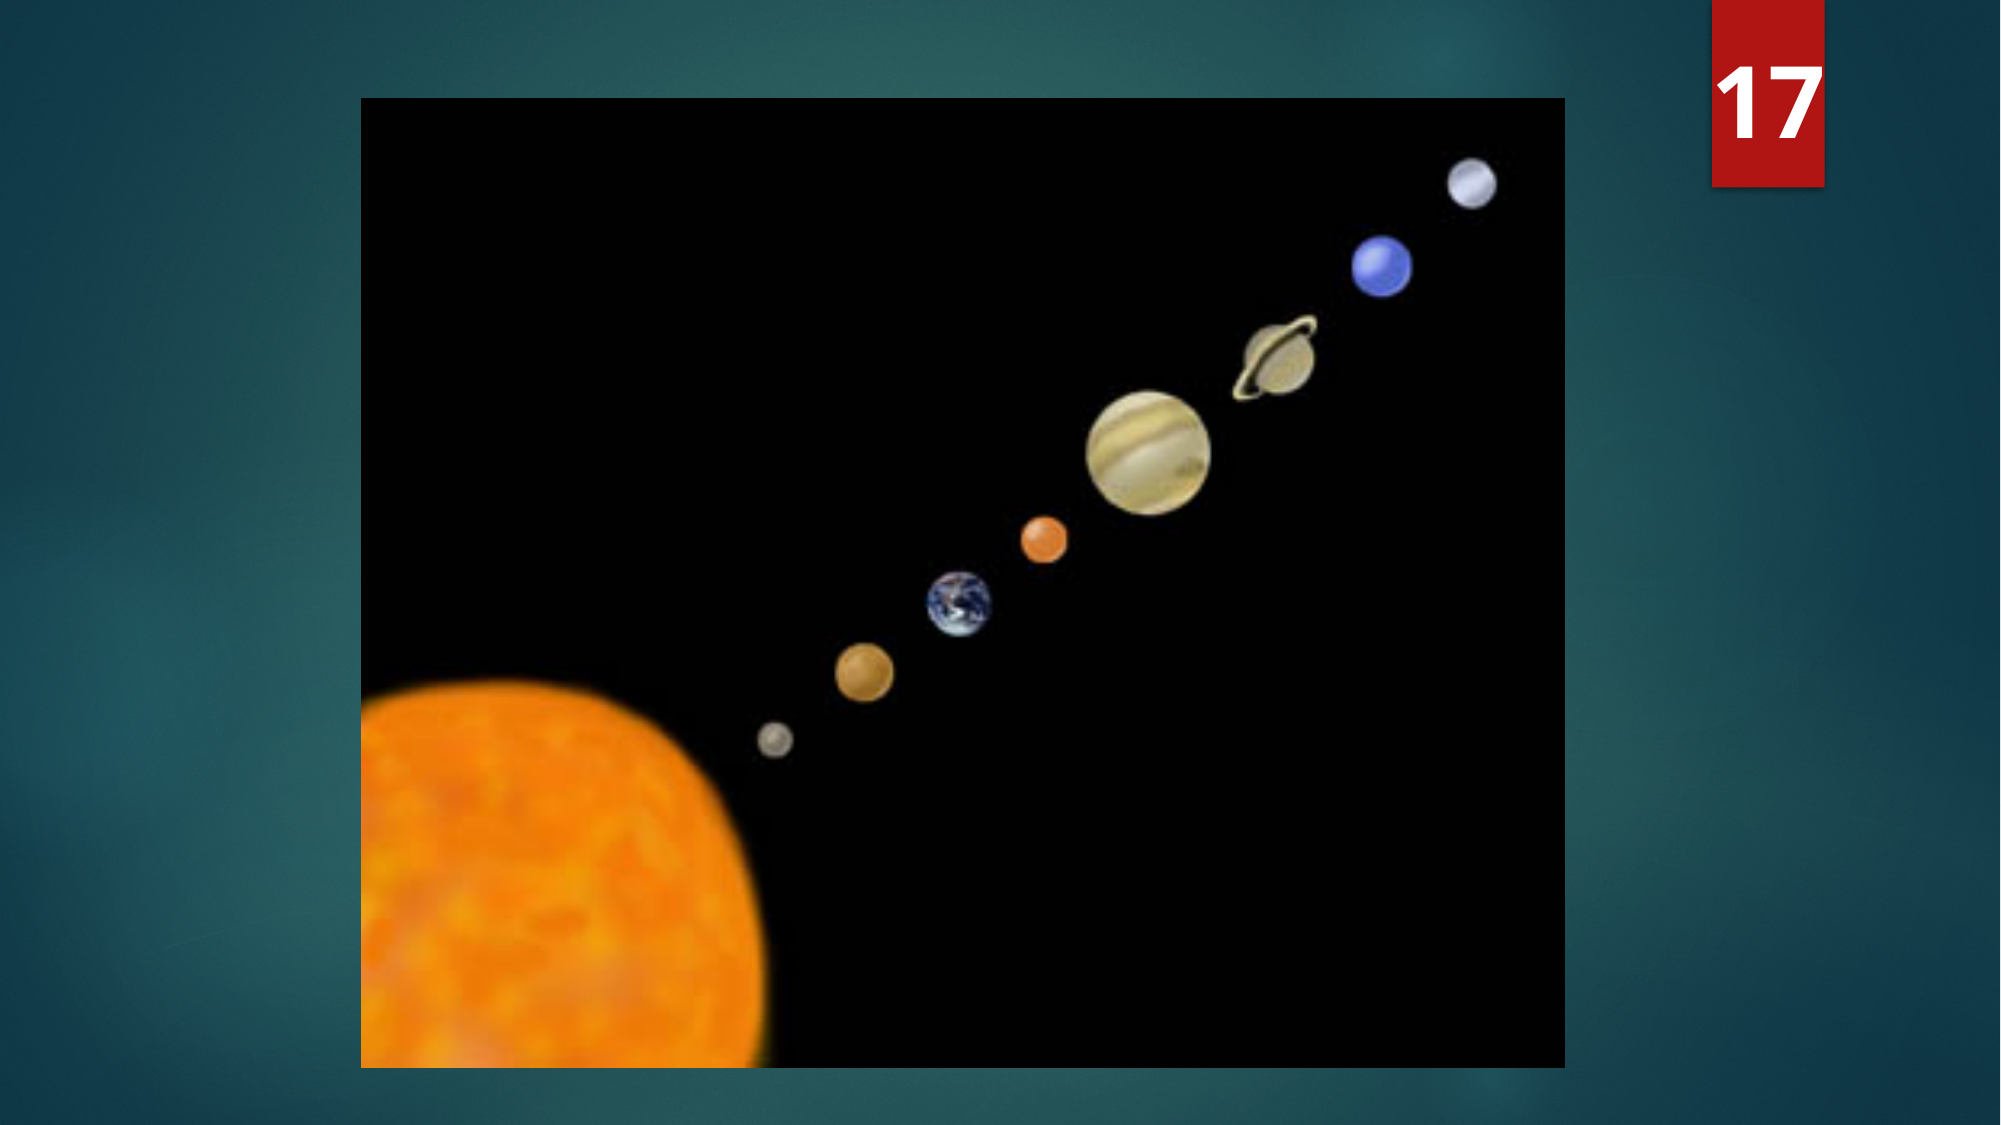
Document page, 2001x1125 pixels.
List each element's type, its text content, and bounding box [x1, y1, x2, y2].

text_box 17 [1697, 30, 1879, 166]
picture [0, 0, 1576, 1125]
